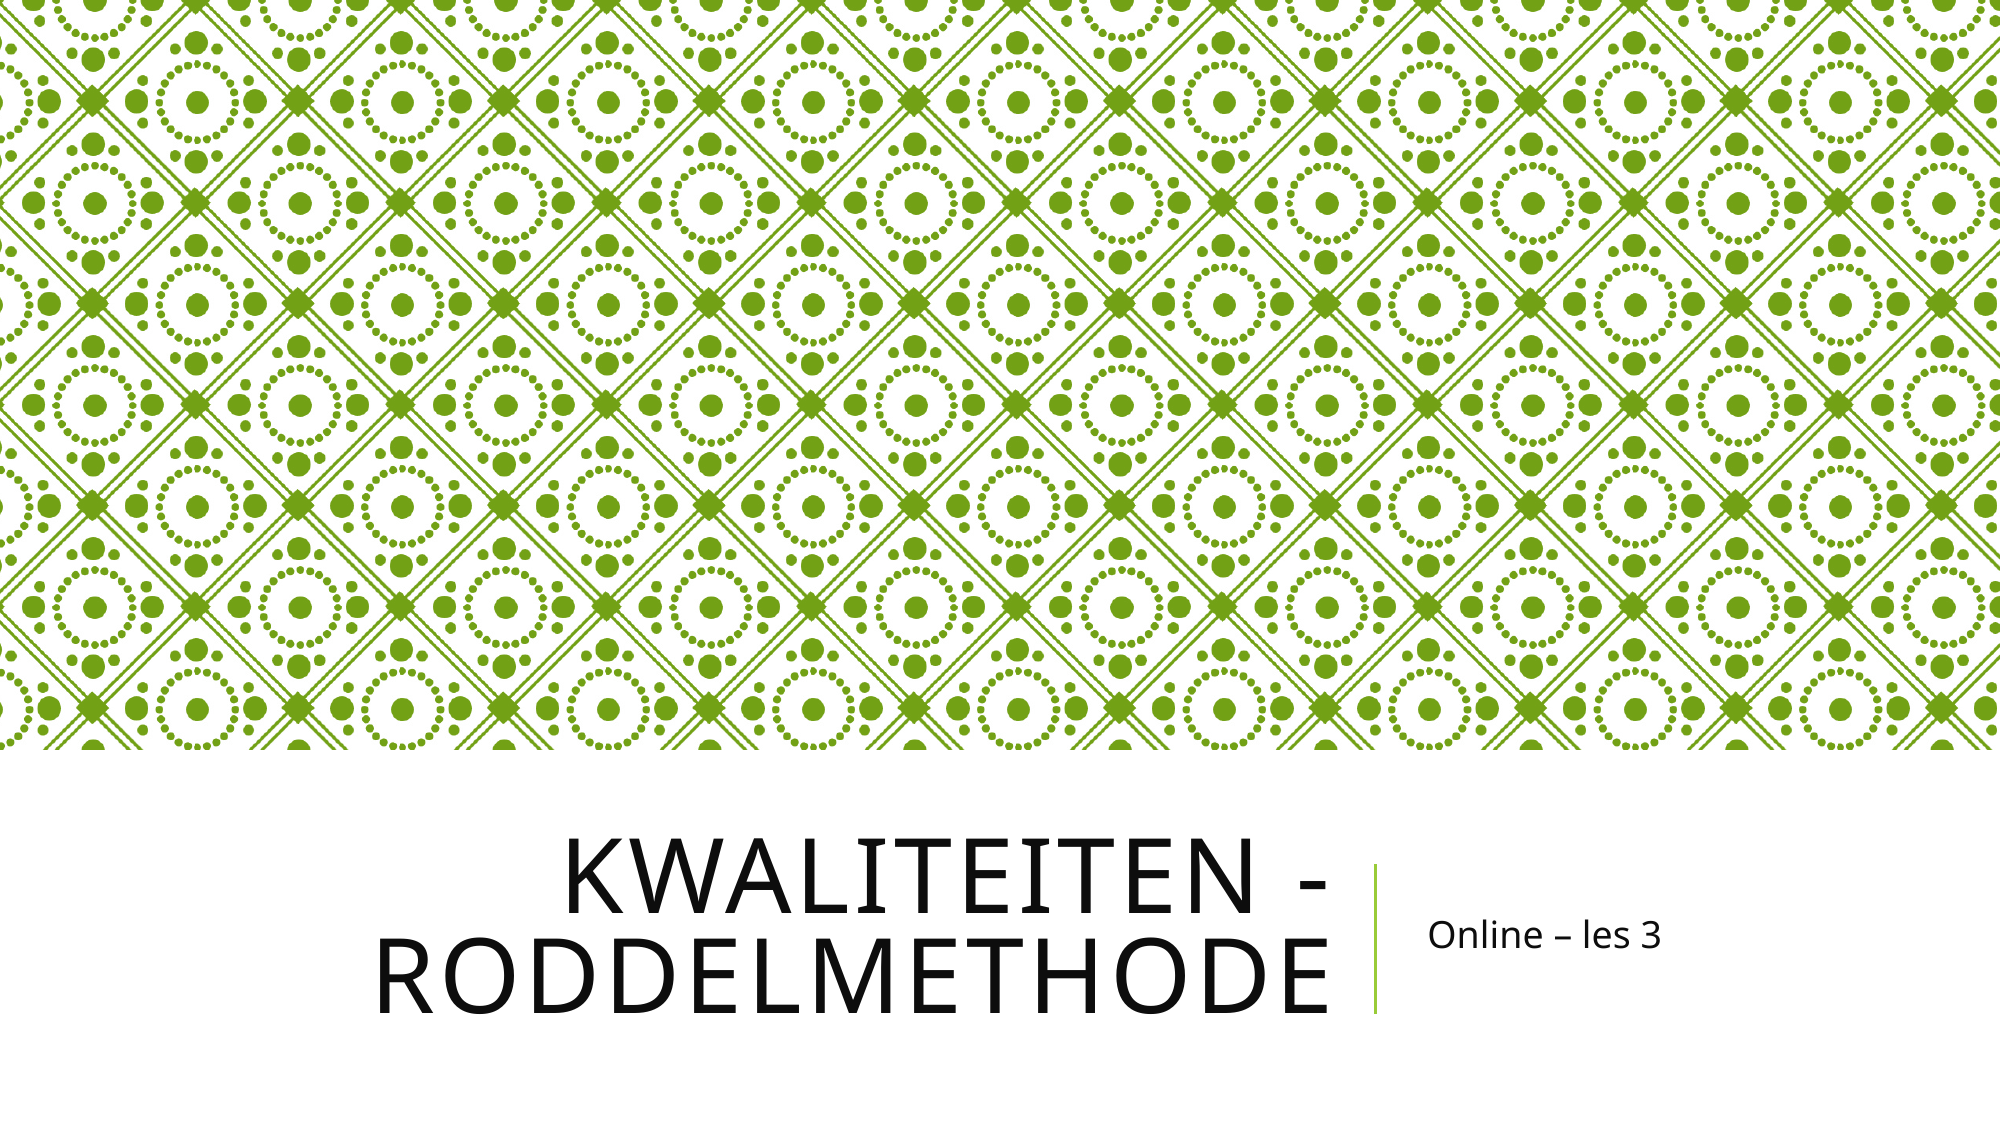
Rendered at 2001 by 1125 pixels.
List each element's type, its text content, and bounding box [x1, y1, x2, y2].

subtitle Online – les 3 [1412, 813, 1938, 1054]
title Kwaliteiten - roddelmethode [75, 813, 1350, 1054]
